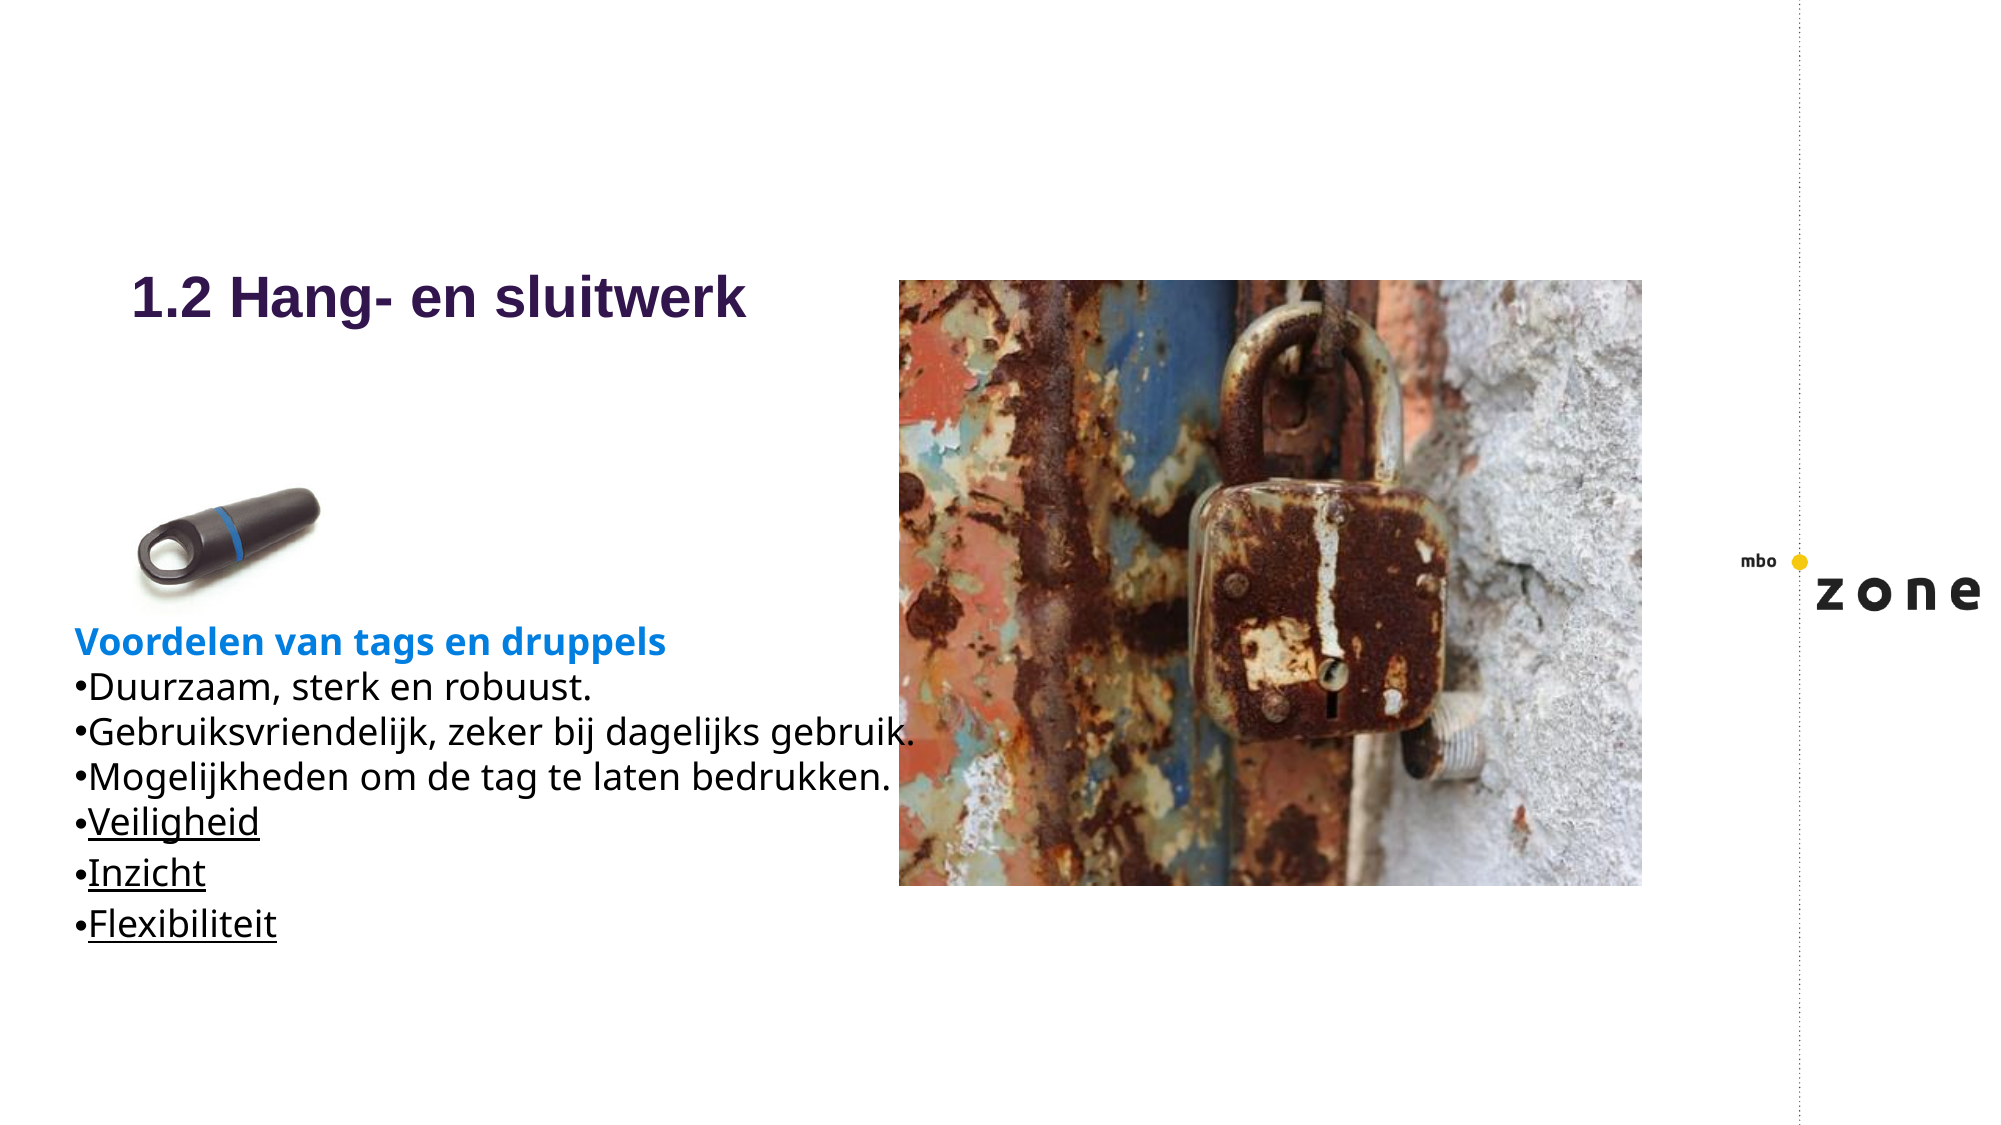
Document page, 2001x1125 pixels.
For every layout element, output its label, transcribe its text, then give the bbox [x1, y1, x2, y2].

title 1.2 Hang- en sluitwerk [131, 176, 1352, 426]
picture [899, 0, 2001, 1125]
text_box Voordelen van tags en druppels Duurzaam, sterk en robuust. Gebruiksvriendelijk, zeker bij dagelijks gebruik. Mogelijkheden om de tag te laten bedrukken. Veiligheid Inzicht Flexibiliteit [59, 610, 1061, 1004]
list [59, 425, 396, 642]
